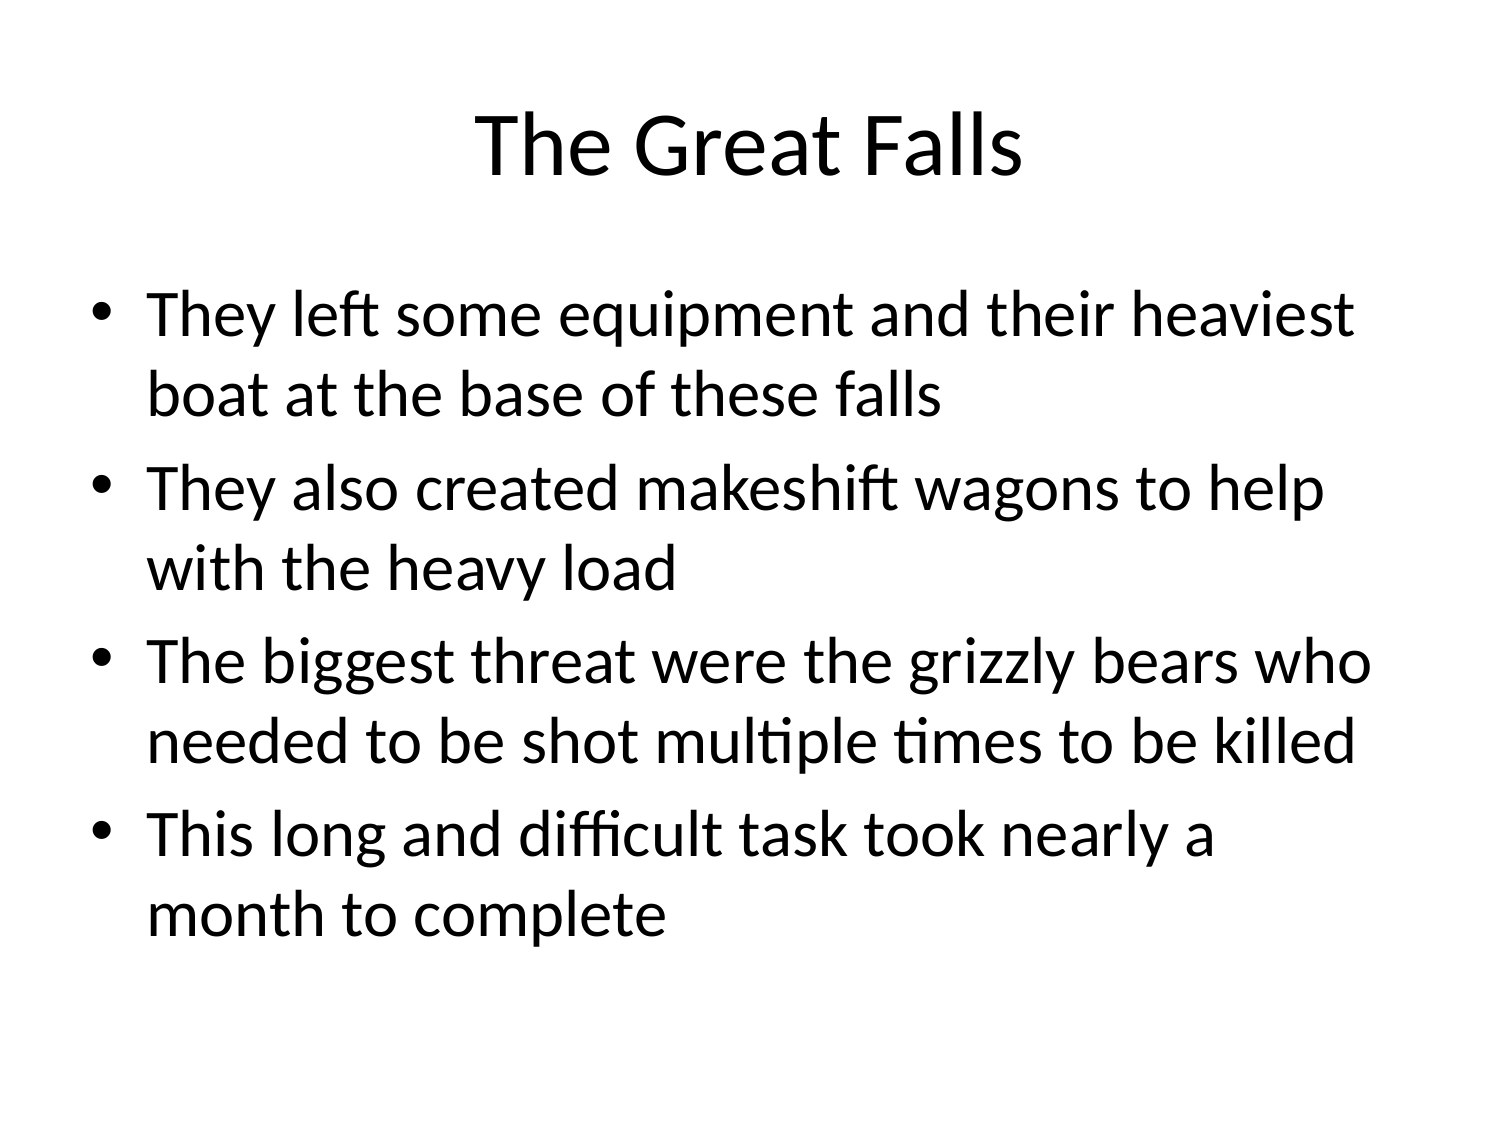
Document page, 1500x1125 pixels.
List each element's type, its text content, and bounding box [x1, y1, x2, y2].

title The Great Falls [75, 45, 1425, 233]
list They left some equipment and their heaviest boat at the base of these falls They also created makeshift wagons to help with the heavy load The biggest threat were the grizzly bears who needed to be shot multiple times to be killed This long and difficult task took nearly a month to complete [75, 262, 1425, 1005]
